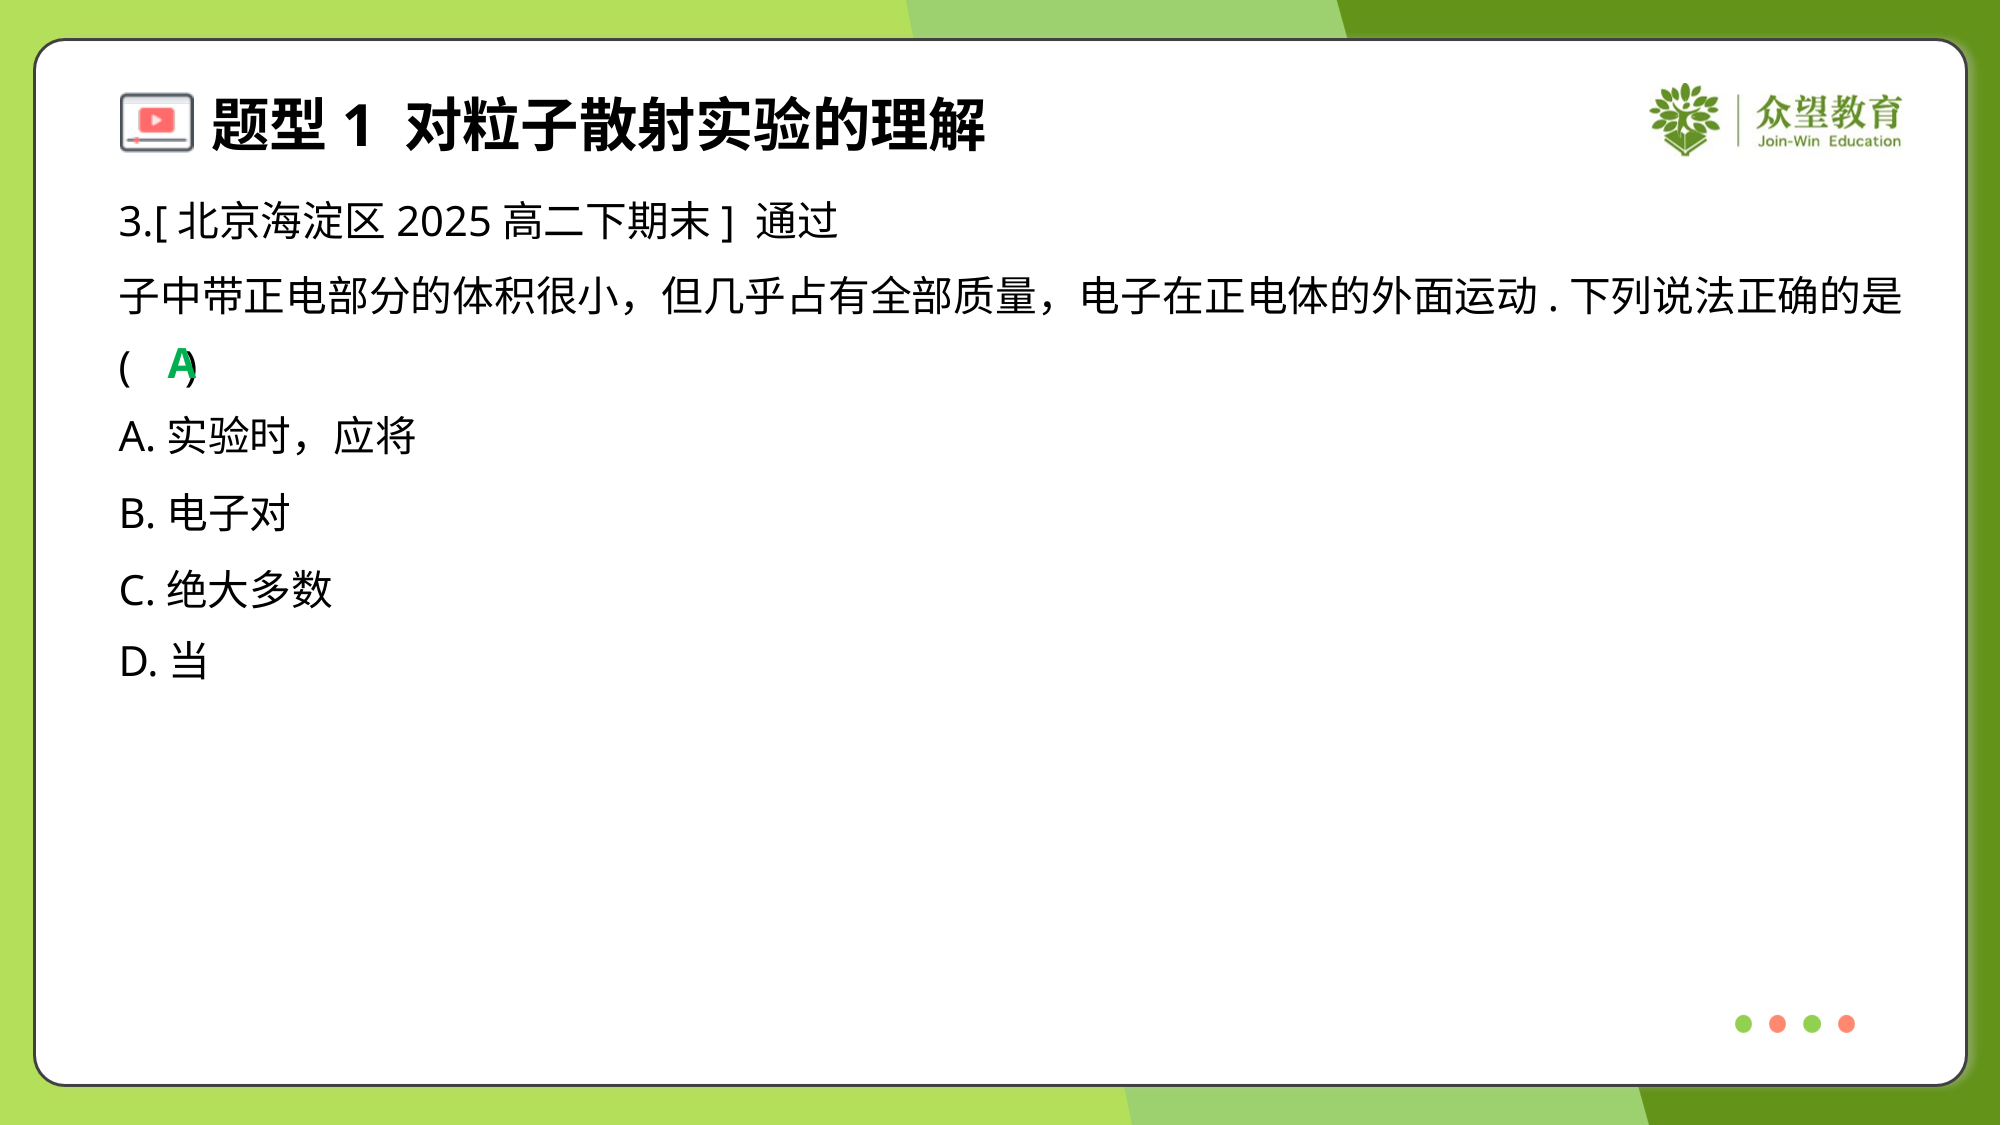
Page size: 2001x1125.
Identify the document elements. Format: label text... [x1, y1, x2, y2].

picture [0, 0, 2000, 1125]
text_box A [151, 316, 213, 381]
